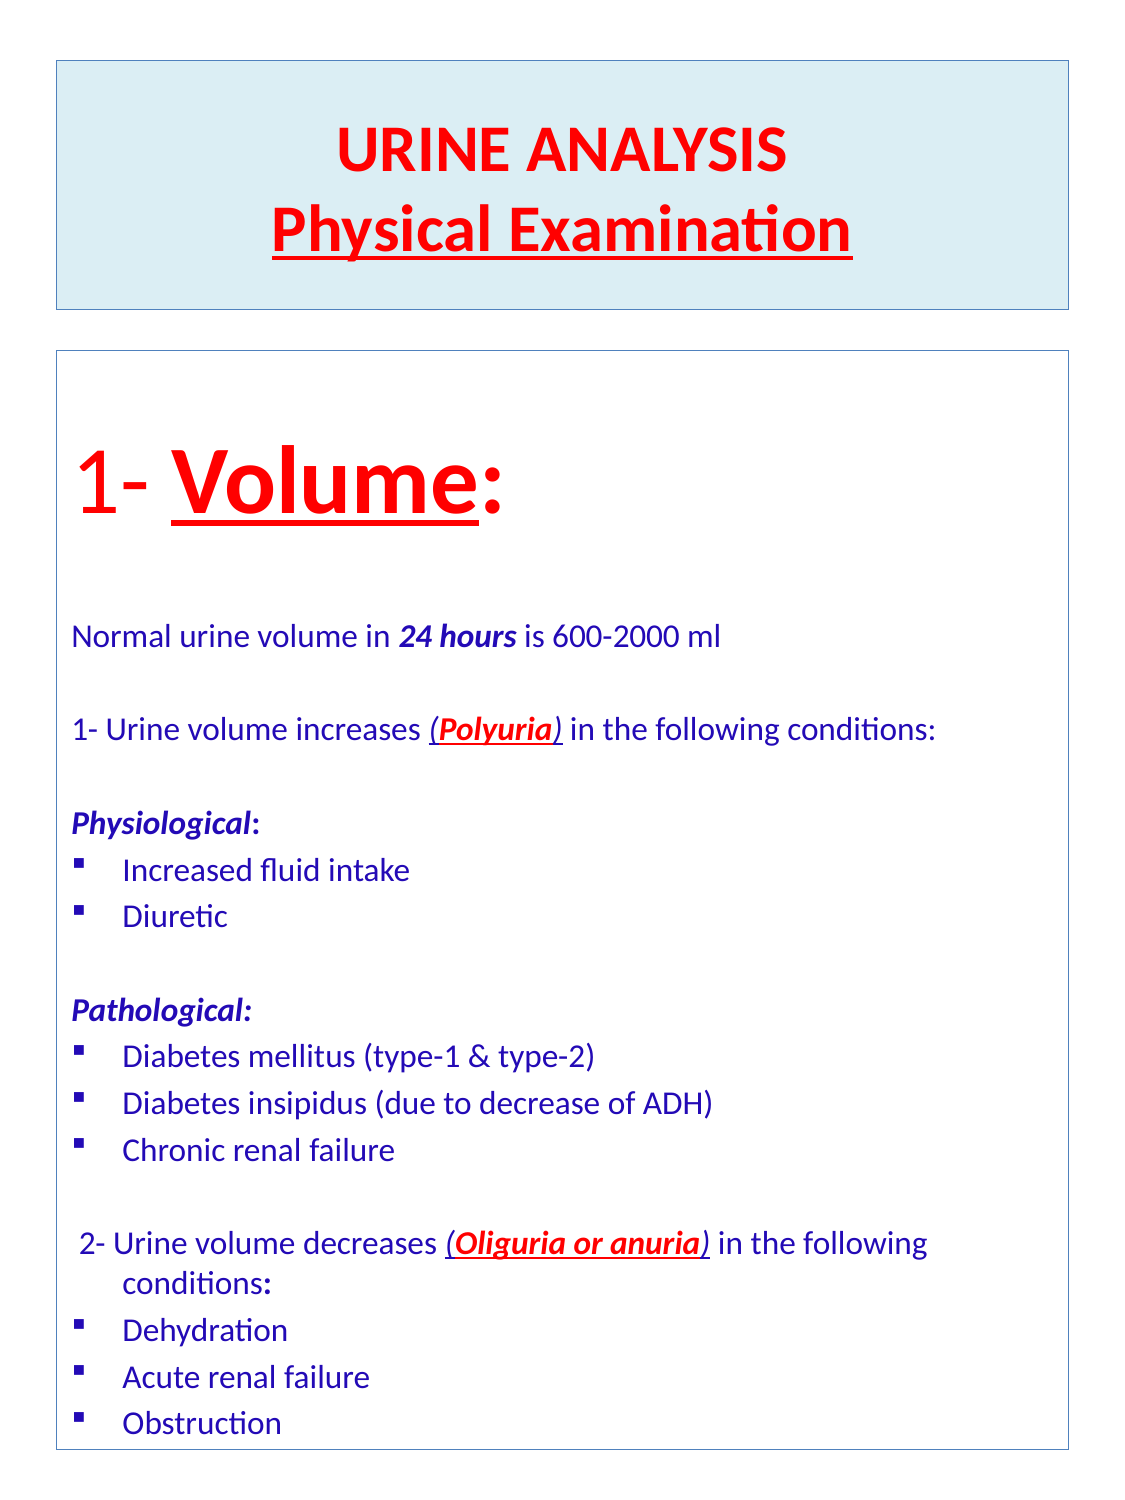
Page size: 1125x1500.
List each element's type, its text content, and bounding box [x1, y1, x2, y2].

title URINE ANALYSIS Physical Examination [56, 60, 1069, 310]
list 1- Volume: Normal urine volume in 24 hours is 600-2000 ml 1- Urine volume increases (Polyuria) in the following conditions: Physiological: Increased fluid intake Diuretic Pathological: Diabetes mellitus (type-1 & type-2) Diabetes insipidus (due to decrease of ADH) Chronic renal failure 2- Urine volume decreases (Oliguria or anuria) in the following conditions: Dehydration Acute renal failure Obstruction [56, 350, 1069, 1450]
